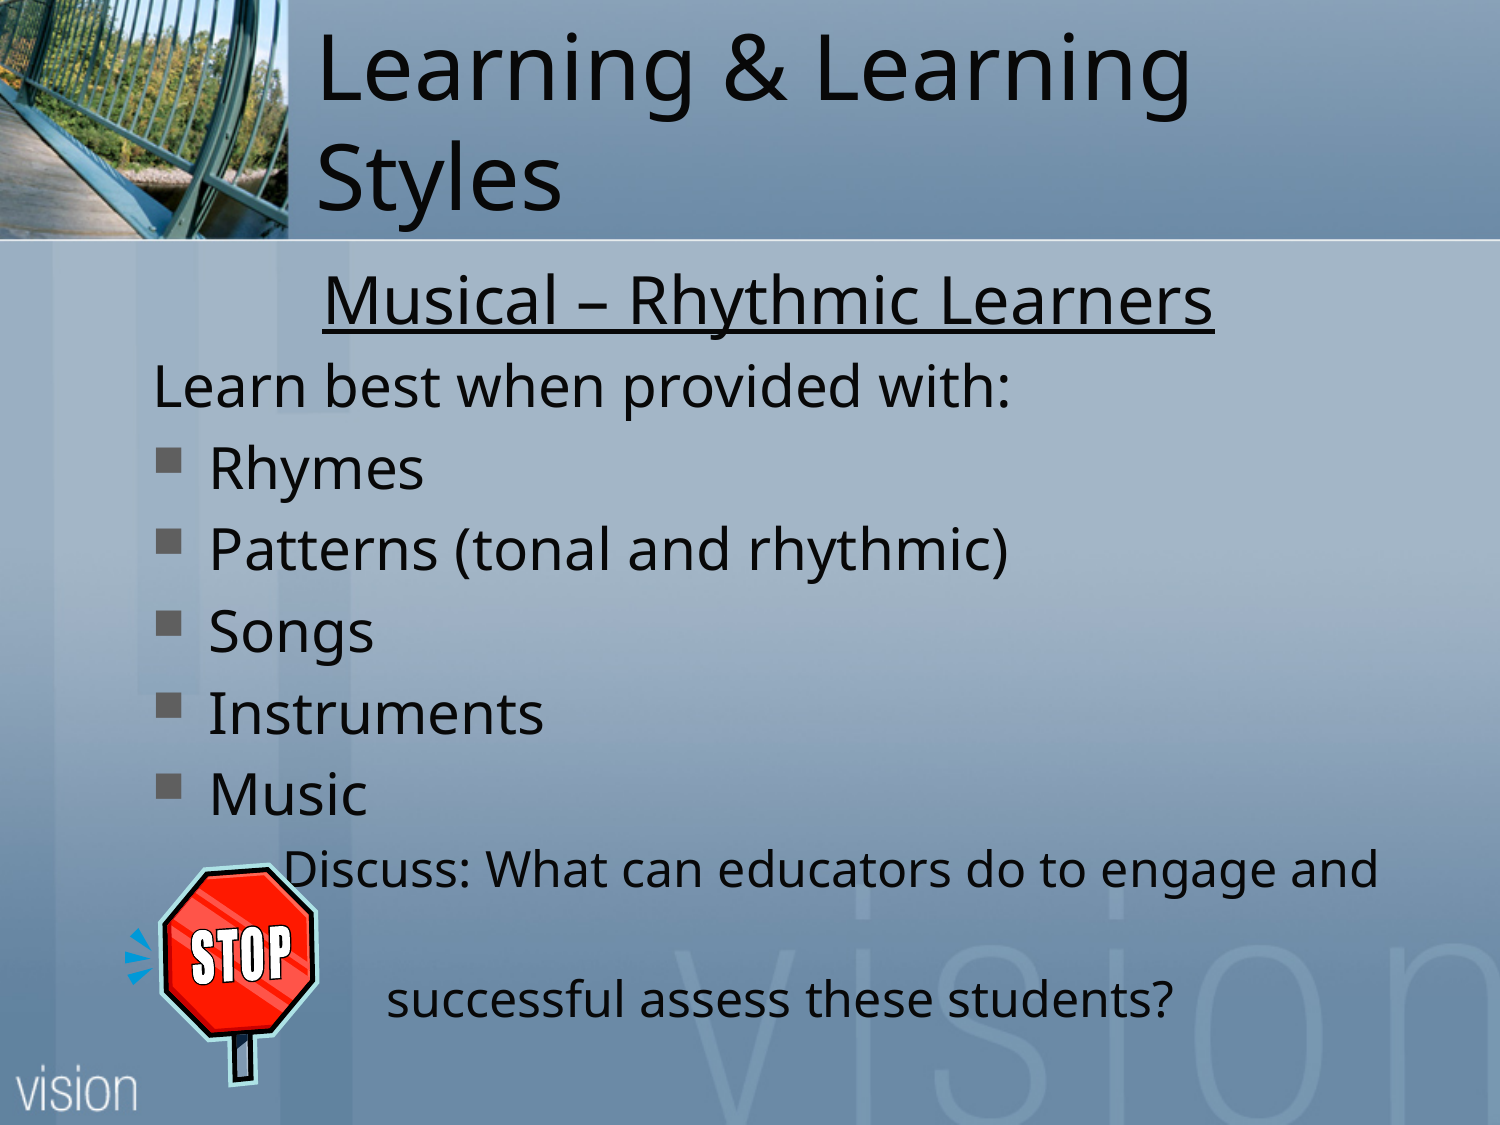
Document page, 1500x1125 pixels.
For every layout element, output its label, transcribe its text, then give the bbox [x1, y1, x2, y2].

picture [0, 0, 1500, 1125]
list Musical – Rhythmic Learners Learn best when provided with: Rhymes Patterns (tonal and rhythmic) Songs Instruments Music Discuss: What can educators do to engage and successful assess these students? [137, 249, 1401, 1083]
title Learning & Learning Styles [299, 30, 1462, 207]
